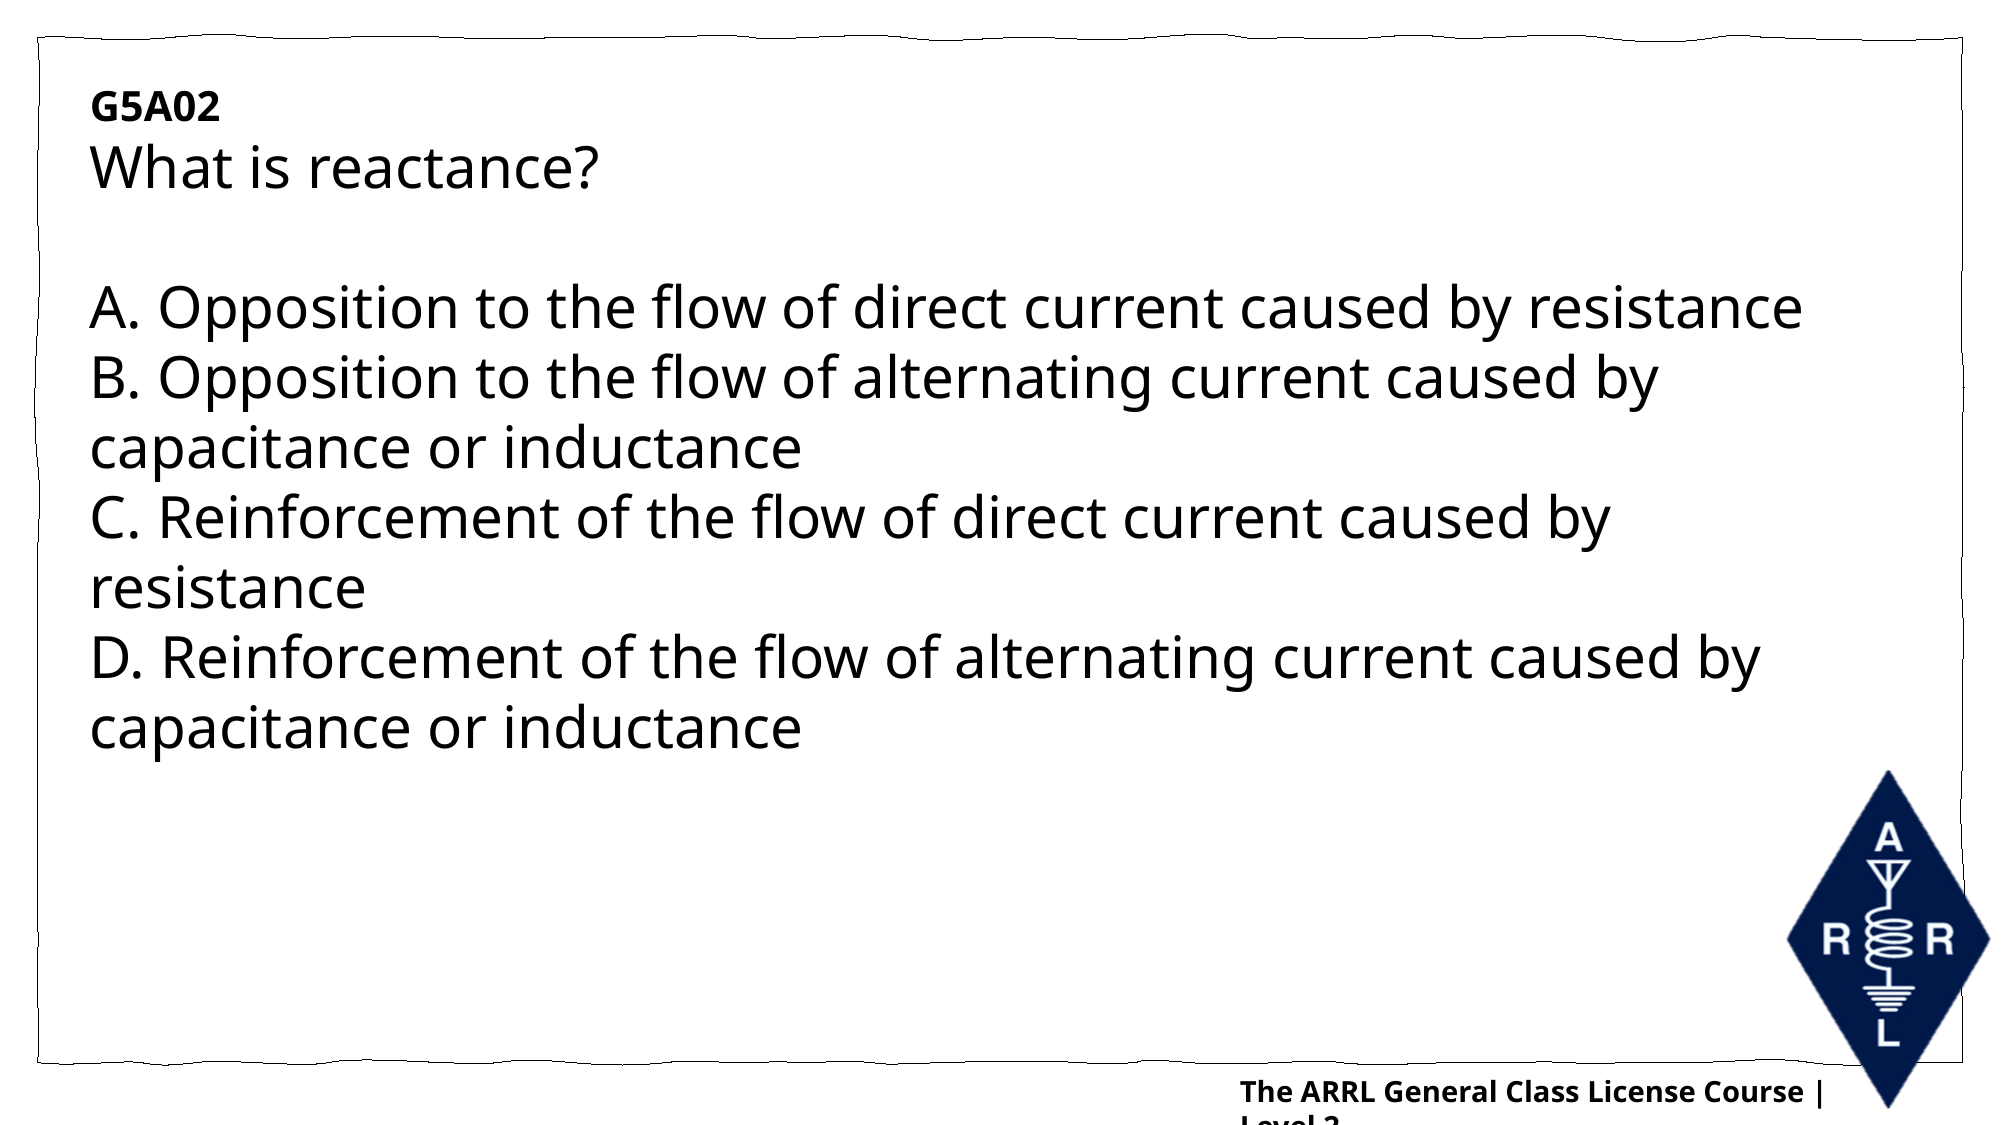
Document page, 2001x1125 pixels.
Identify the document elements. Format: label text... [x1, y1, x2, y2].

picture [1773, 752, 1999, 1125]
text_box G5A02 What is reactance? A. Opposition to the flow of direct current caused by resistance B. Opposition to the flow of alternating current caused by capacitance or inductance C. Reinforcement of the flow of direct current caused by resistance D. Reinforcement of the flow of alternating current caused by capacitance or inductance [75, 72, 1850, 768]
